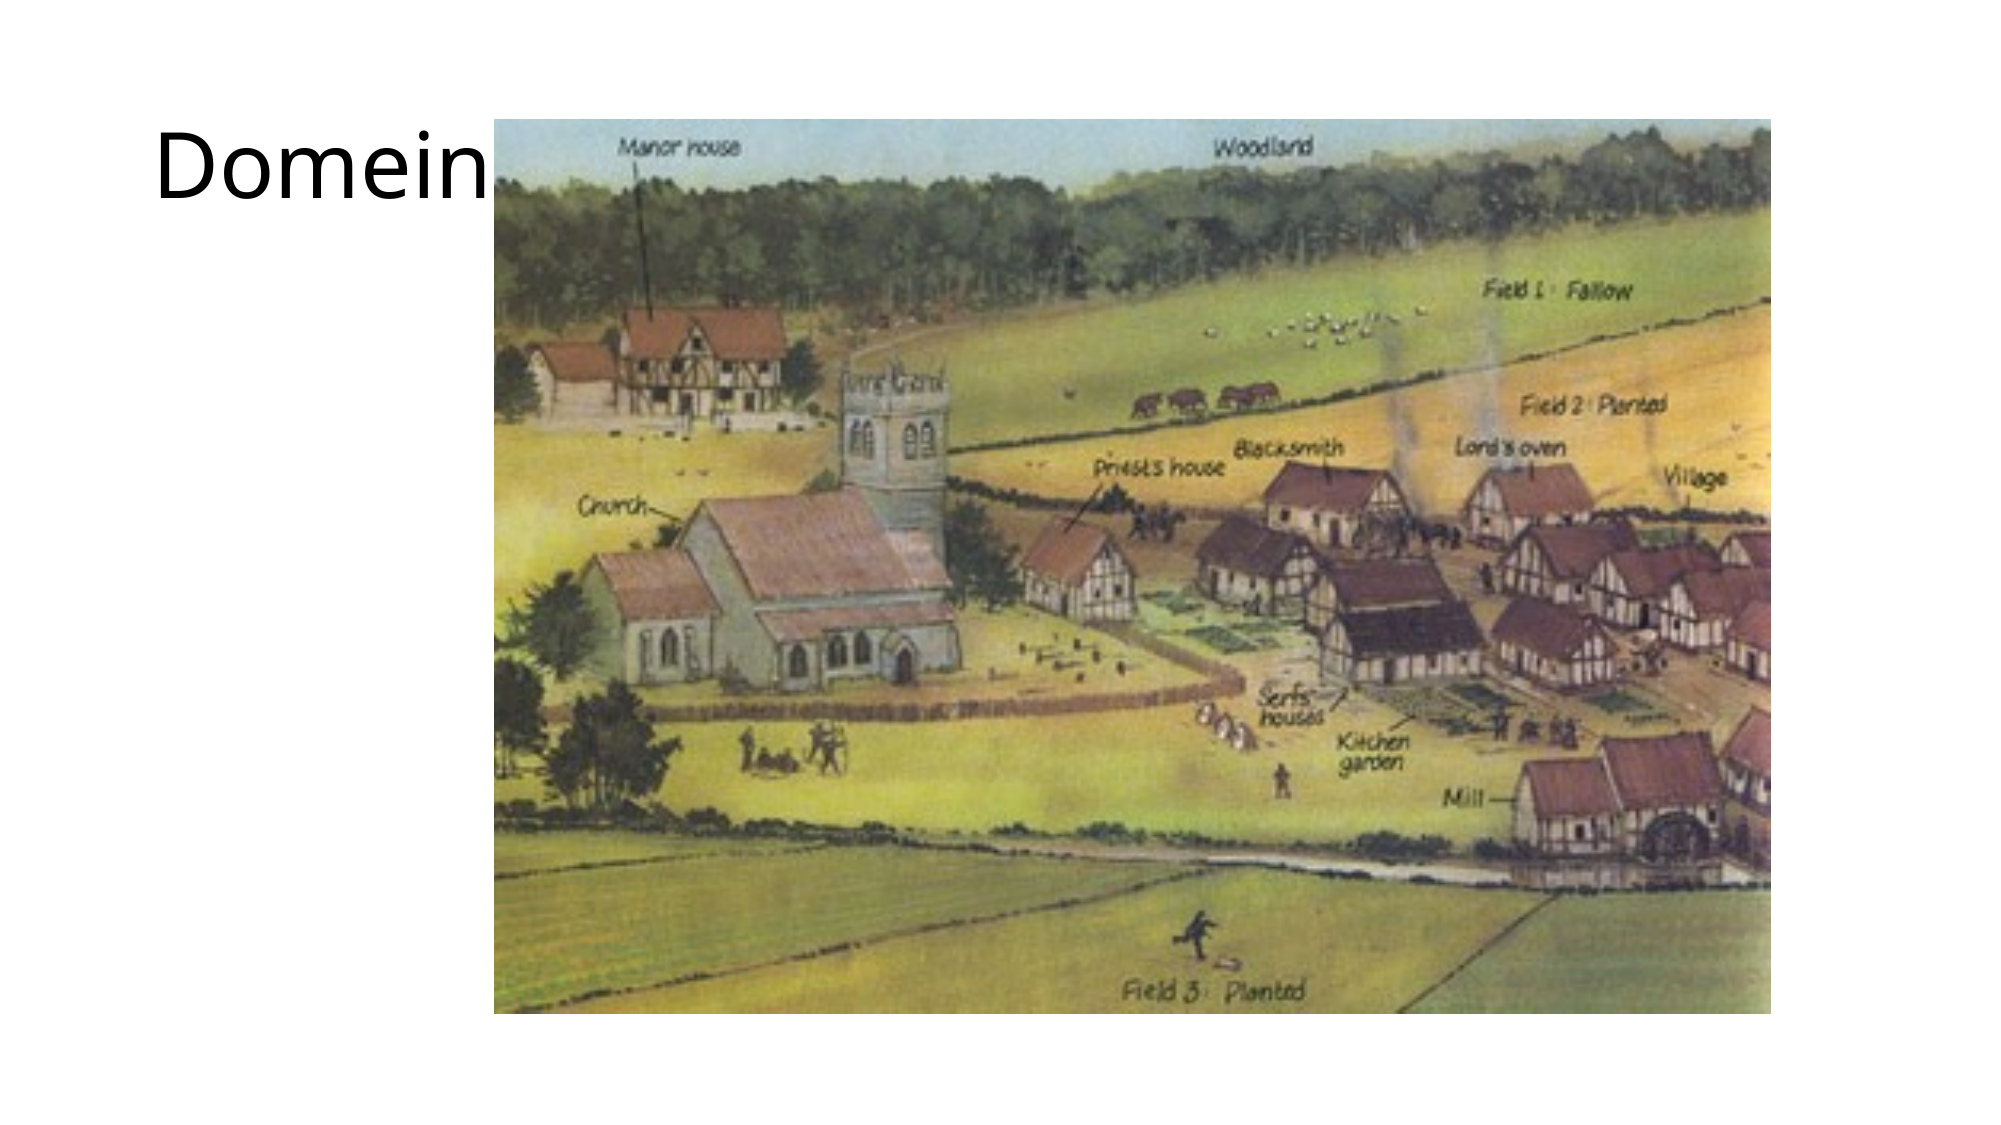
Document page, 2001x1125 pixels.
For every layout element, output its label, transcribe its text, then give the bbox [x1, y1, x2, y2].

picture [494, 119, 1771, 1014]
title Domein: [137, 59, 1863, 278]
